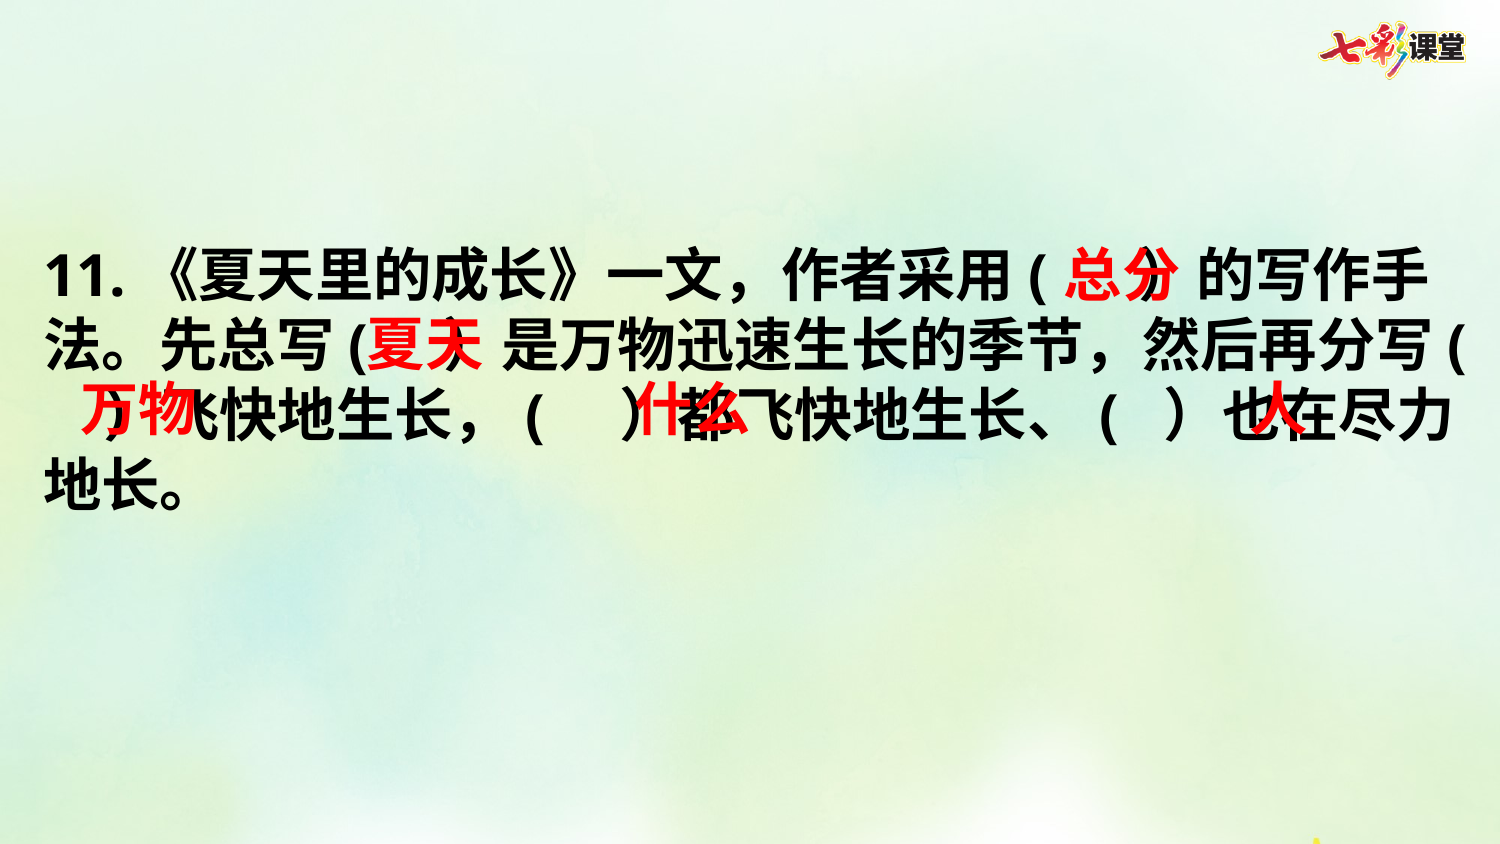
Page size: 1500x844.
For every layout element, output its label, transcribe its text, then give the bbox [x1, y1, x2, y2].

text_box 11.《夏天里的成长》一文，作者采用( ）的写作手法。先总写( ）是万物迅速生长的季节，然后再分写( ）飞快地生长，( ）都飞快地生长、( ）也在尽力地长。 [28, 230, 1496, 526]
text_box 夏天 [352, 299, 525, 384]
picture [0, 0, 1500, 844]
text_box 什么 [620, 364, 782, 450]
text_box 总分 [1049, 230, 1235, 316]
text_box 万物 [65, 364, 212, 450]
text_box 人 [1234, 364, 1323, 450]
